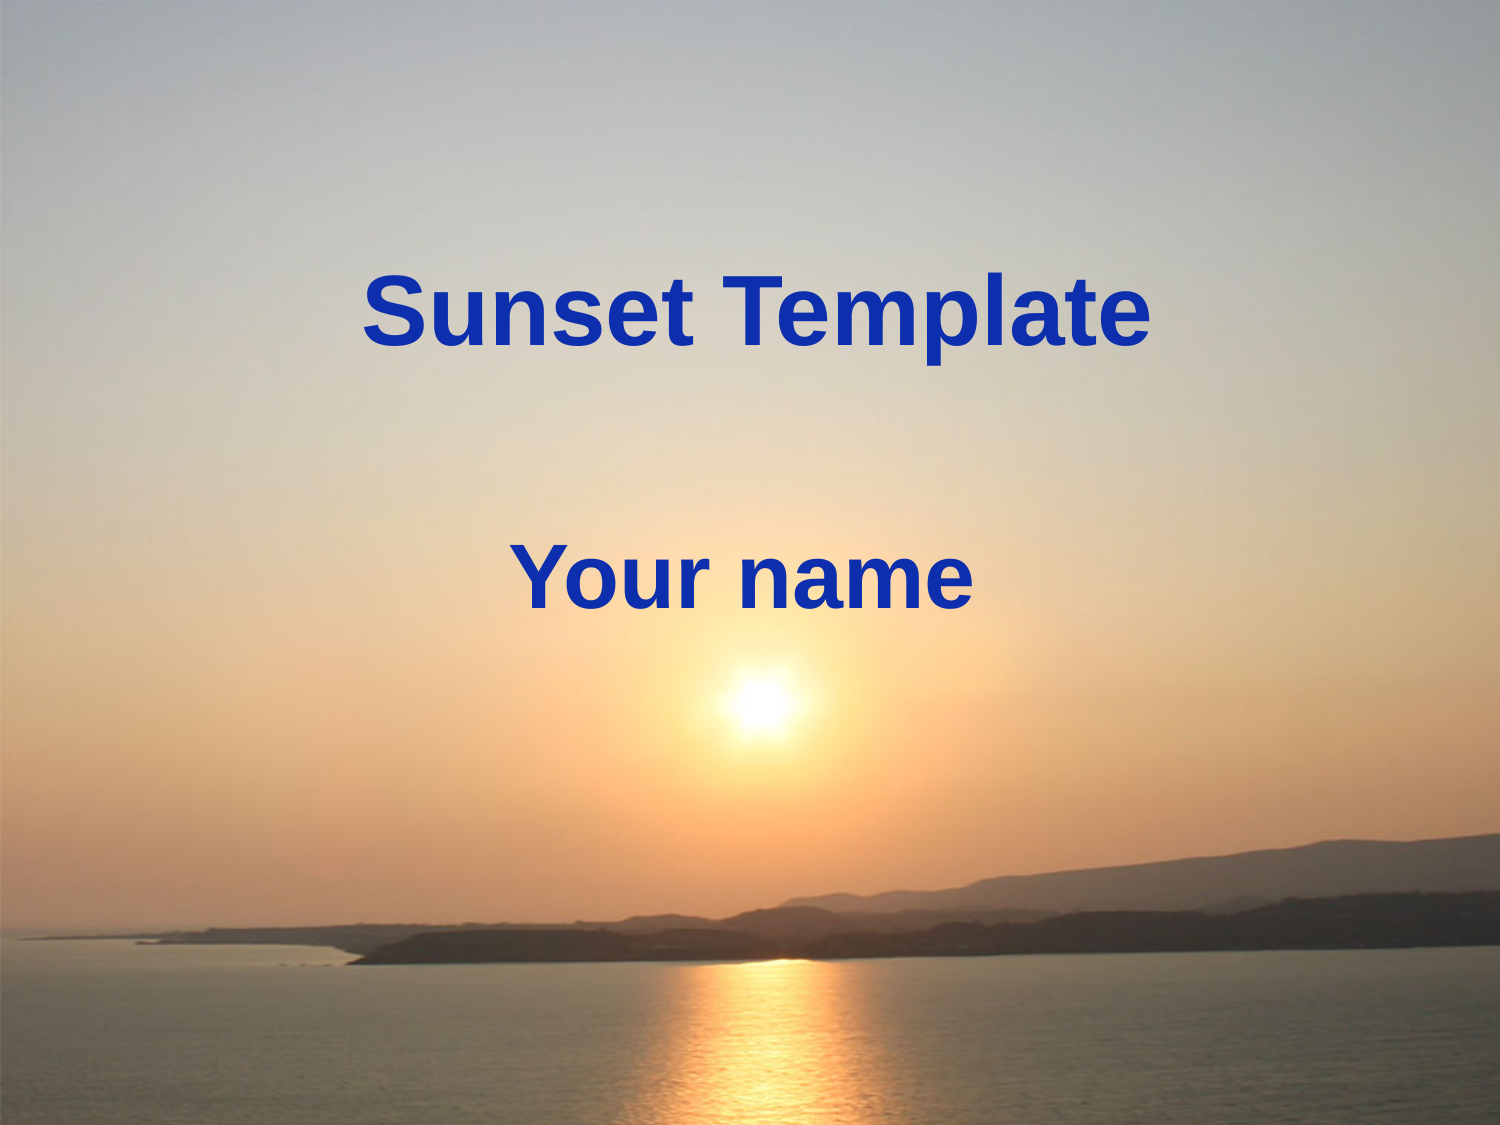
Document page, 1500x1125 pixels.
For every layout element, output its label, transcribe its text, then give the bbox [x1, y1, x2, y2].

title Sunset Template [207, 101, 1309, 510]
picture [0, 0, 1500, 1125]
subtitle Your name [207, 509, 1279, 699]
